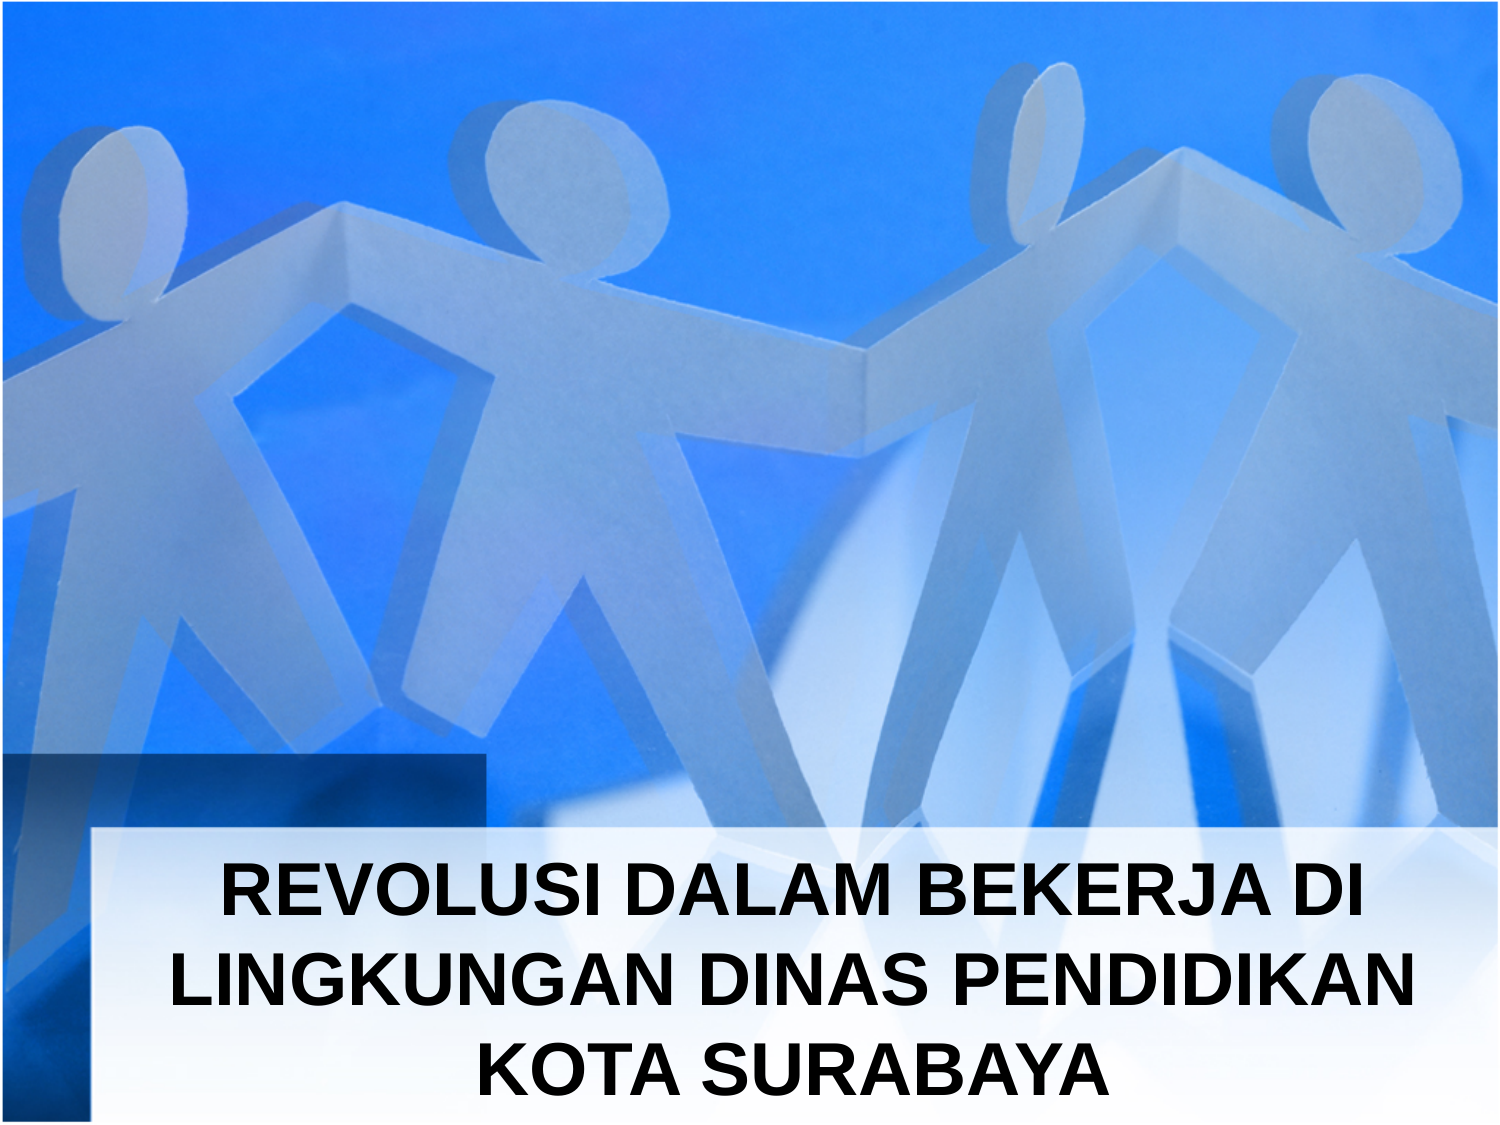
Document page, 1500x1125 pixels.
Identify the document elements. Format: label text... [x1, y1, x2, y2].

title REVOLUSI DALAM BEKERJA DI LINGKUNGAN DINAS PENDIDIKAN KOTA SURABAYA [112, 918, 1476, 1032]
picture [0, 0, 1500, 1125]
